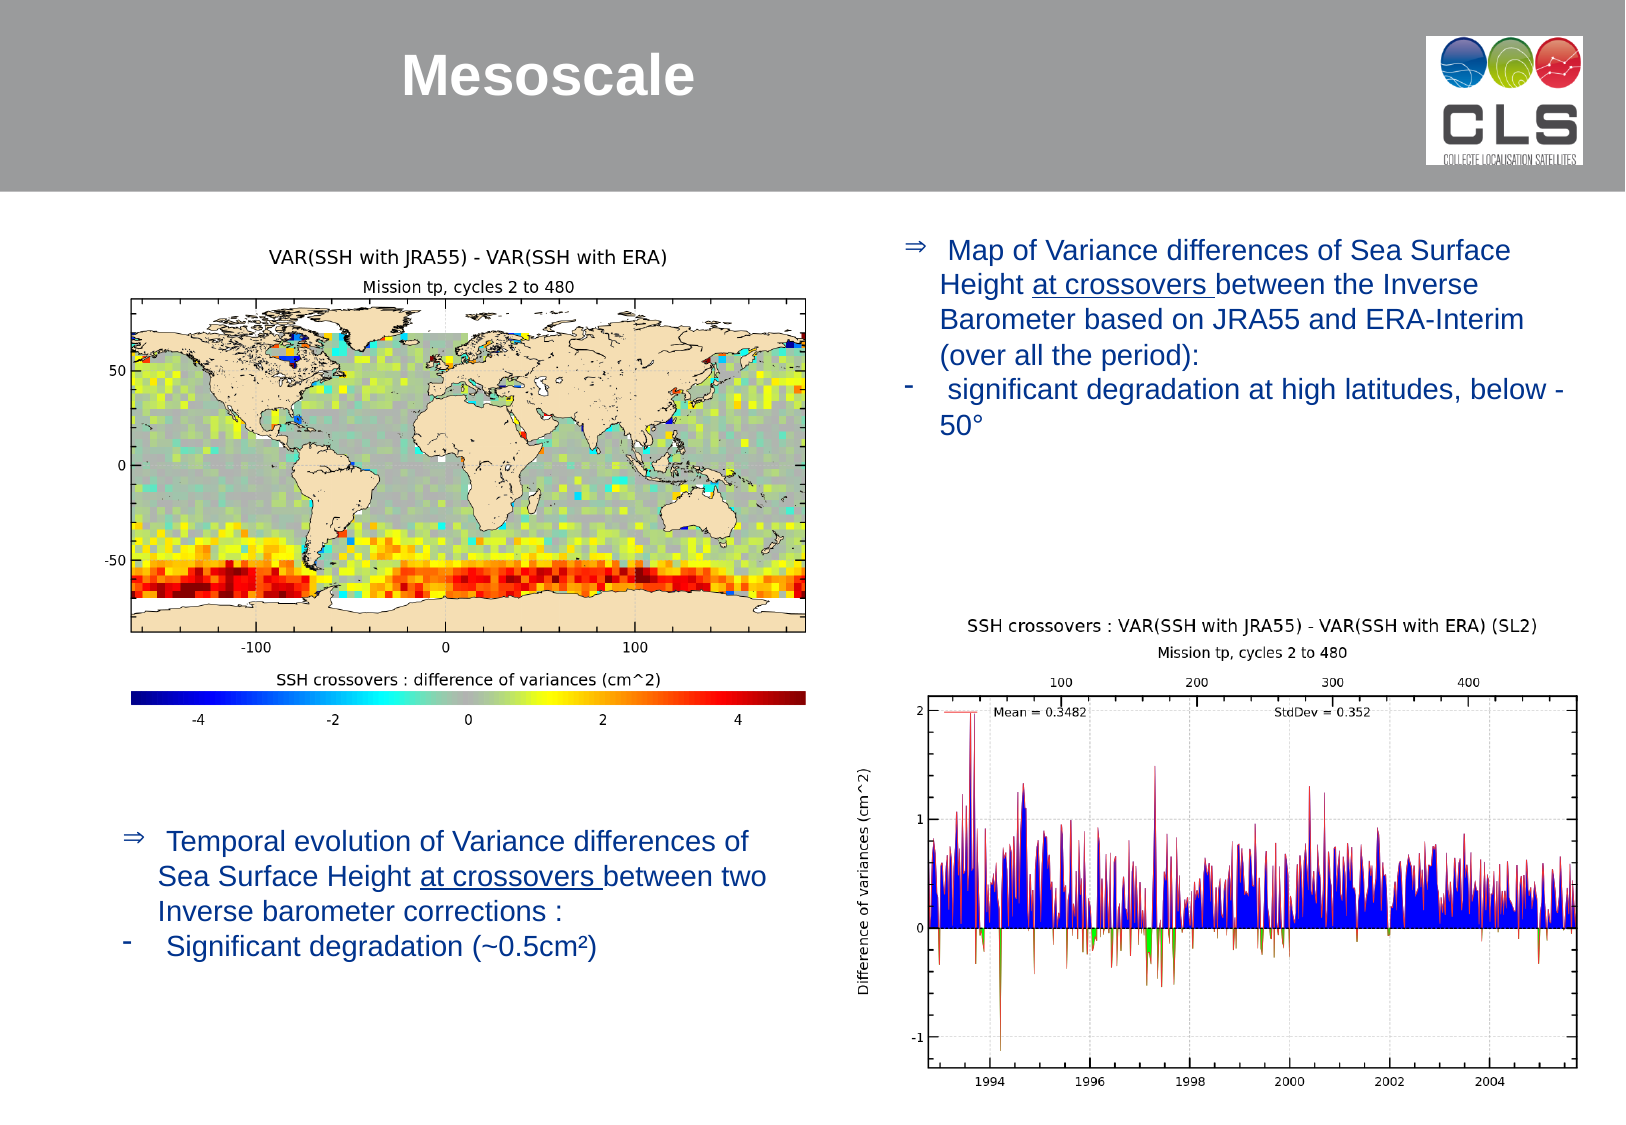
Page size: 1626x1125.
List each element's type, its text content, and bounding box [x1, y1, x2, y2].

text_box Map of Variance differences of Sea Surface Height at crossovers between the Inverse Barometer based on JRA55 and ERA-Interim (over all the period): significant degradation at high latitudes, below -50° [889, 223, 1599, 484]
picture [48, 225, 1604, 1113]
text_box Temporal evolution of Variance differences of Sea Surface Height at crossovers between two Inverse barometer corrections : Significant degradation (~0.5cm²) [107, 814, 817, 970]
text_box Mesoscale [386, 40, 1162, 119]
picture [1426, 36, 1583, 165]
